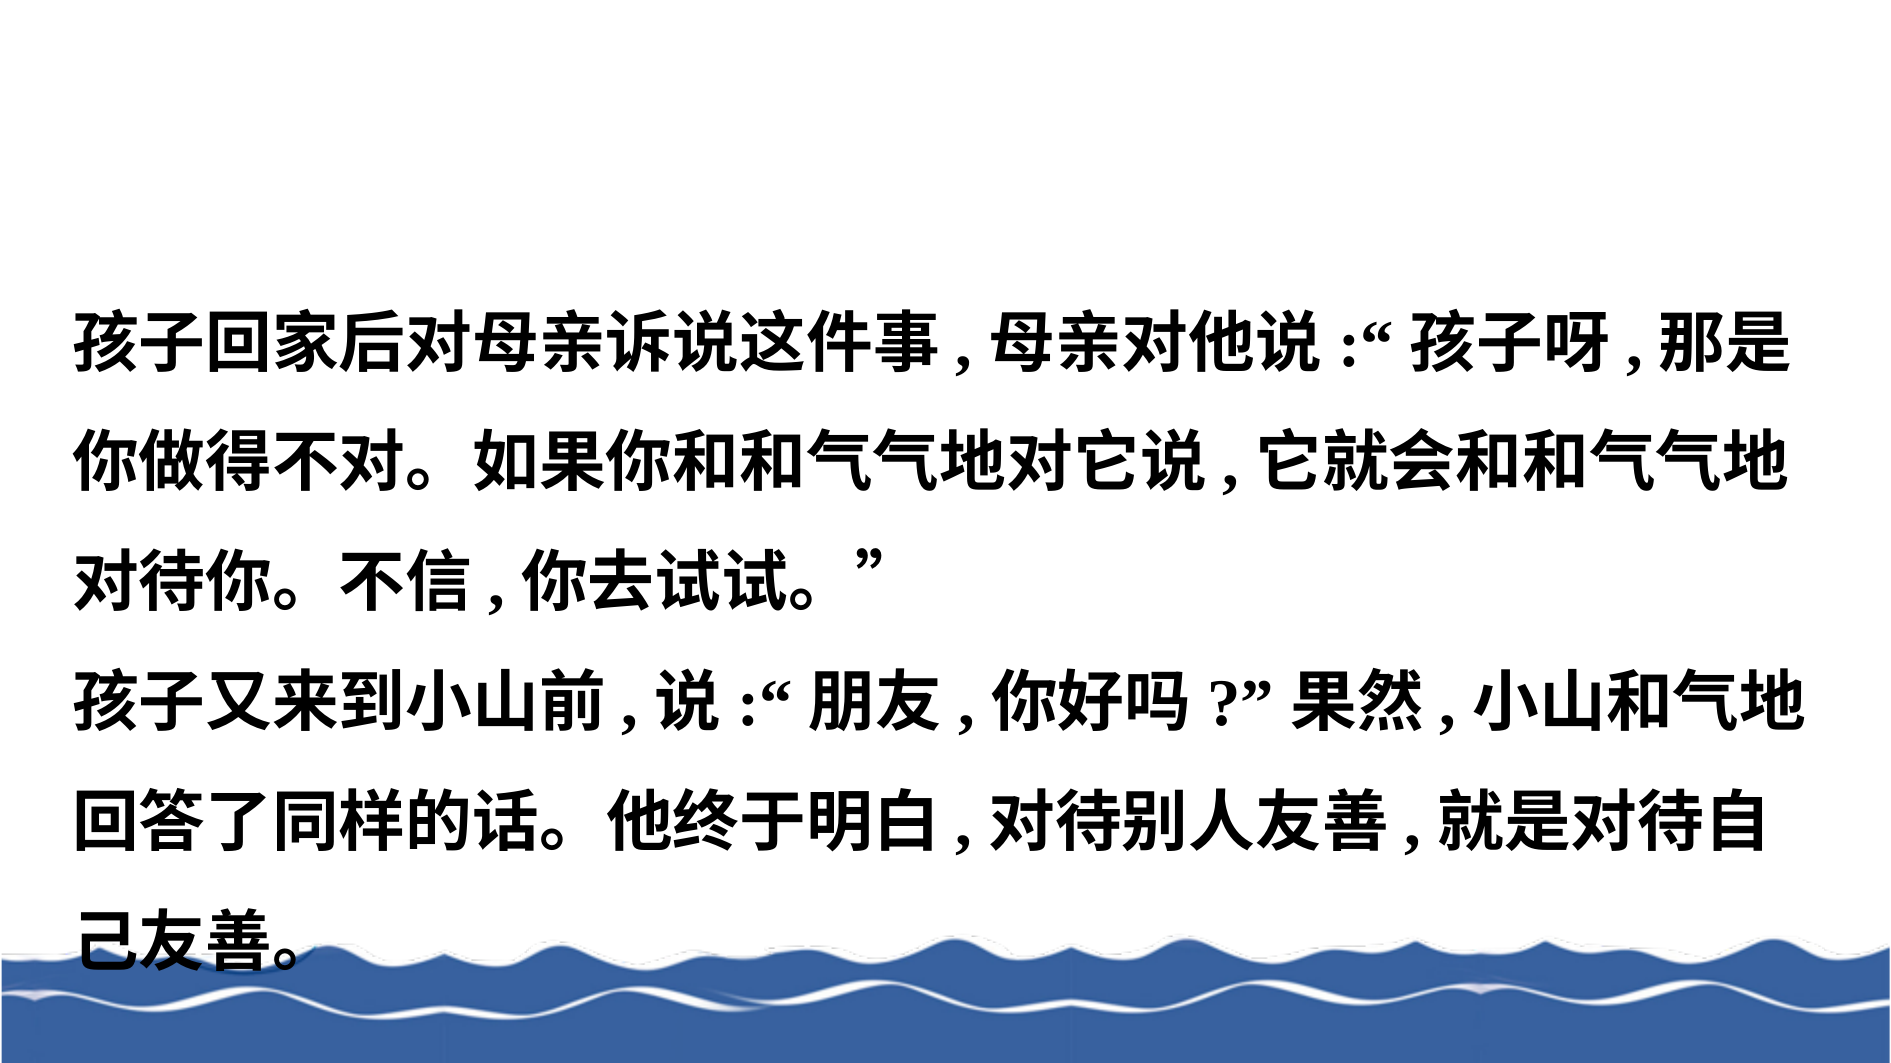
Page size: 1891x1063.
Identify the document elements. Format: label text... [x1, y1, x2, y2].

picture [1, 886, 1891, 1063]
text_box 孩子回家后对母亲诉说这件事,母亲对他说:“孩子呀,那是你做得不对。如果你和和气气地对它说,它就会和和气气地对待你。不信,你去试试。” 孩子又来到小山前,说:“朋友,你好吗?”果然,小山和气地回答了同样的话。他终于明白,对待别人友善,就是对待自己友善。 [57, 251, 1835, 987]
